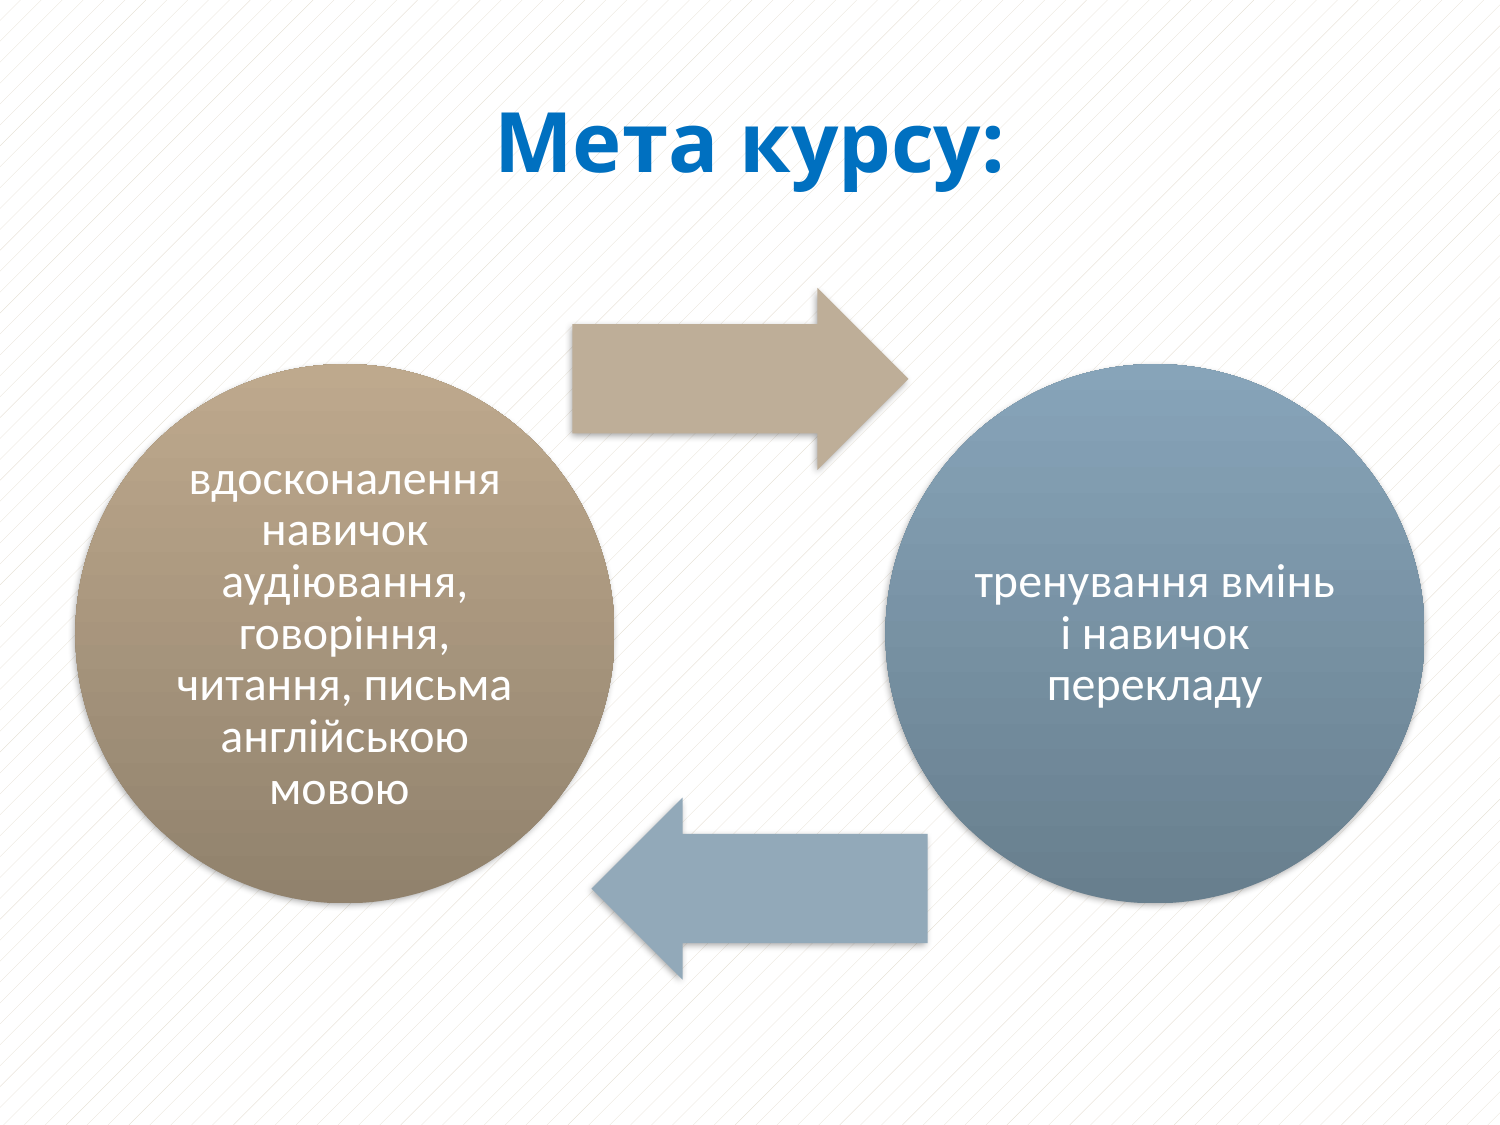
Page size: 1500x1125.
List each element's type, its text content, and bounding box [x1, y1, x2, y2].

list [74, 262, 1426, 1006]
title Мета курсу: [75, 45, 1425, 233]
